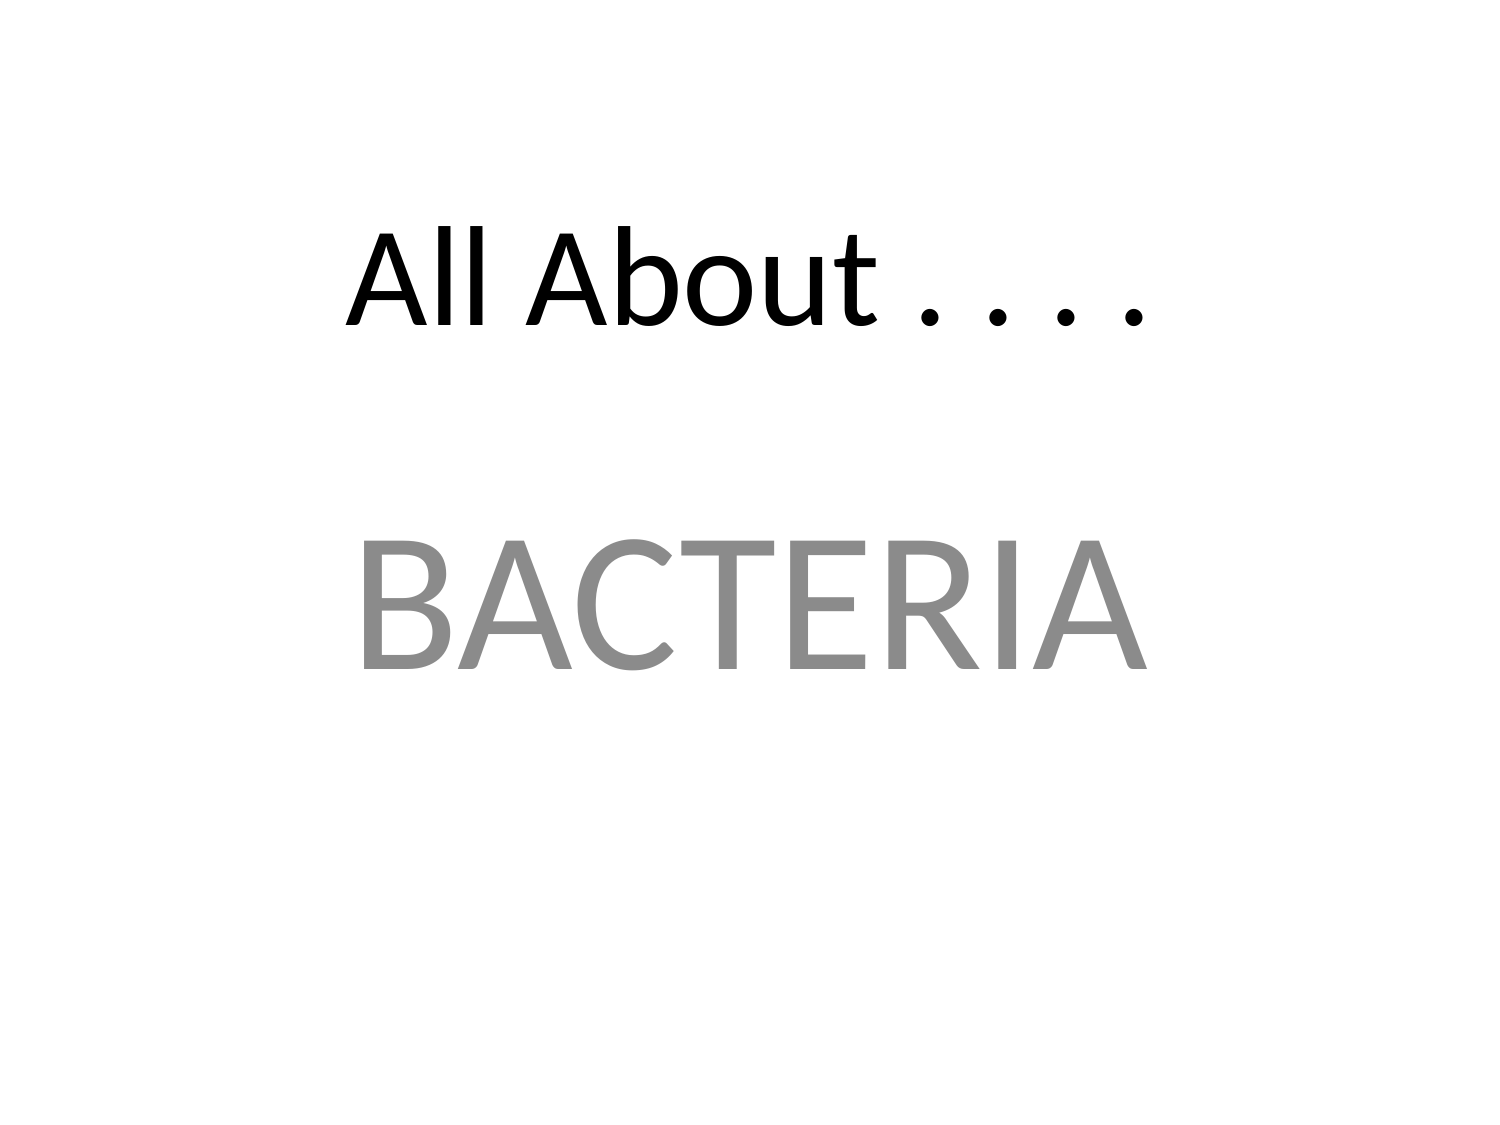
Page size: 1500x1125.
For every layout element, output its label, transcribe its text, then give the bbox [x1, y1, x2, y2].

title All About . . . . [112, 174, 1388, 363]
subtitle BACTERIA [225, 462, 1275, 750]
